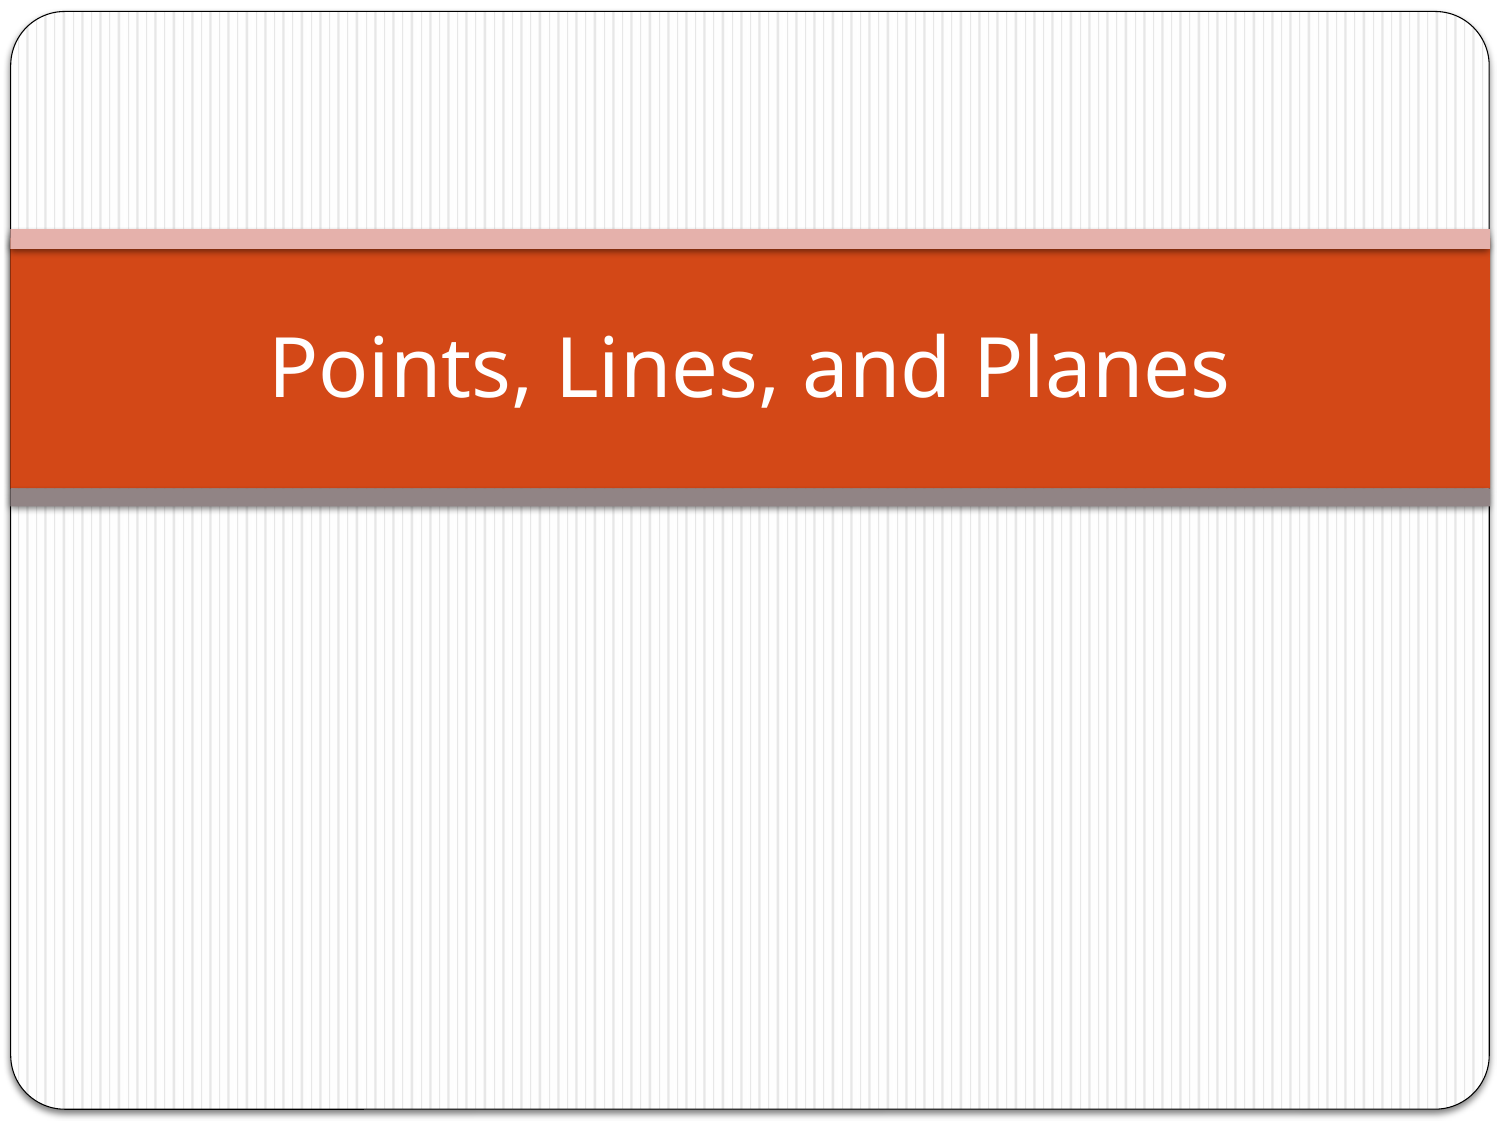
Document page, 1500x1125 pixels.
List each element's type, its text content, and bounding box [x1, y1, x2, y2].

title Points, Lines, and Planes [75, 247, 1425, 489]
